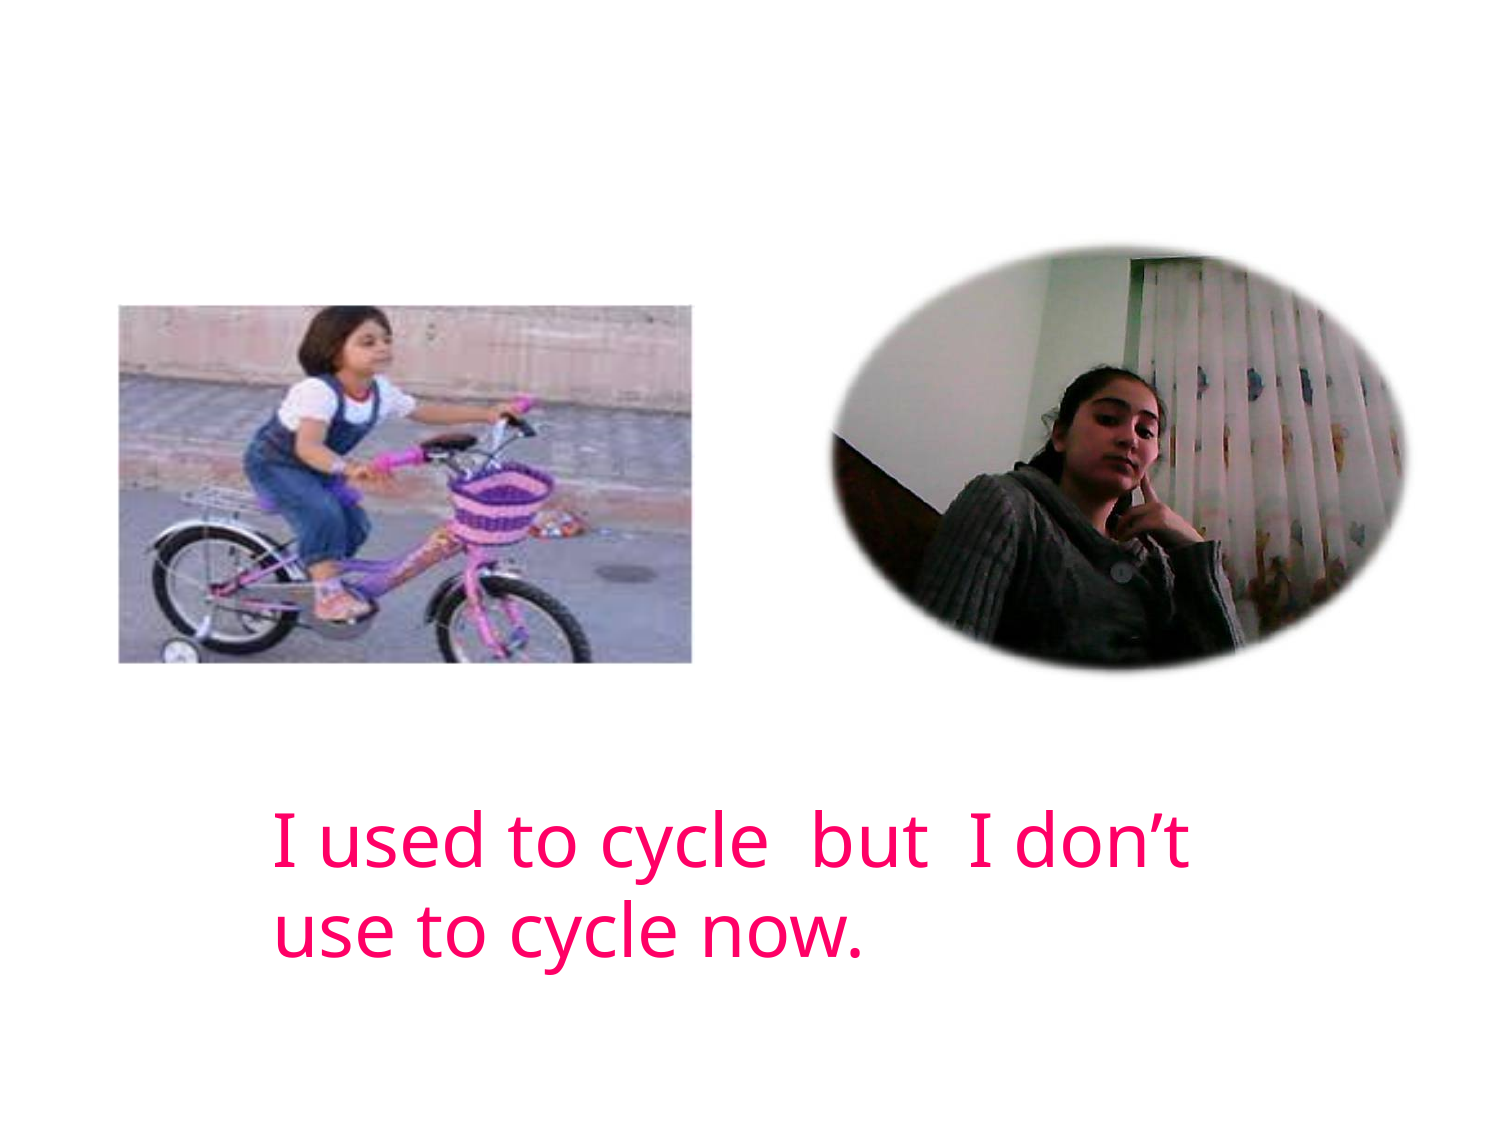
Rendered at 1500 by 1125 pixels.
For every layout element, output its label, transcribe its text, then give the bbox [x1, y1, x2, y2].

picture [820, 234, 1418, 683]
text_box I used to cycle but I don’t use to cycle now. [257, 785, 1336, 980]
picture [116, 304, 695, 666]
